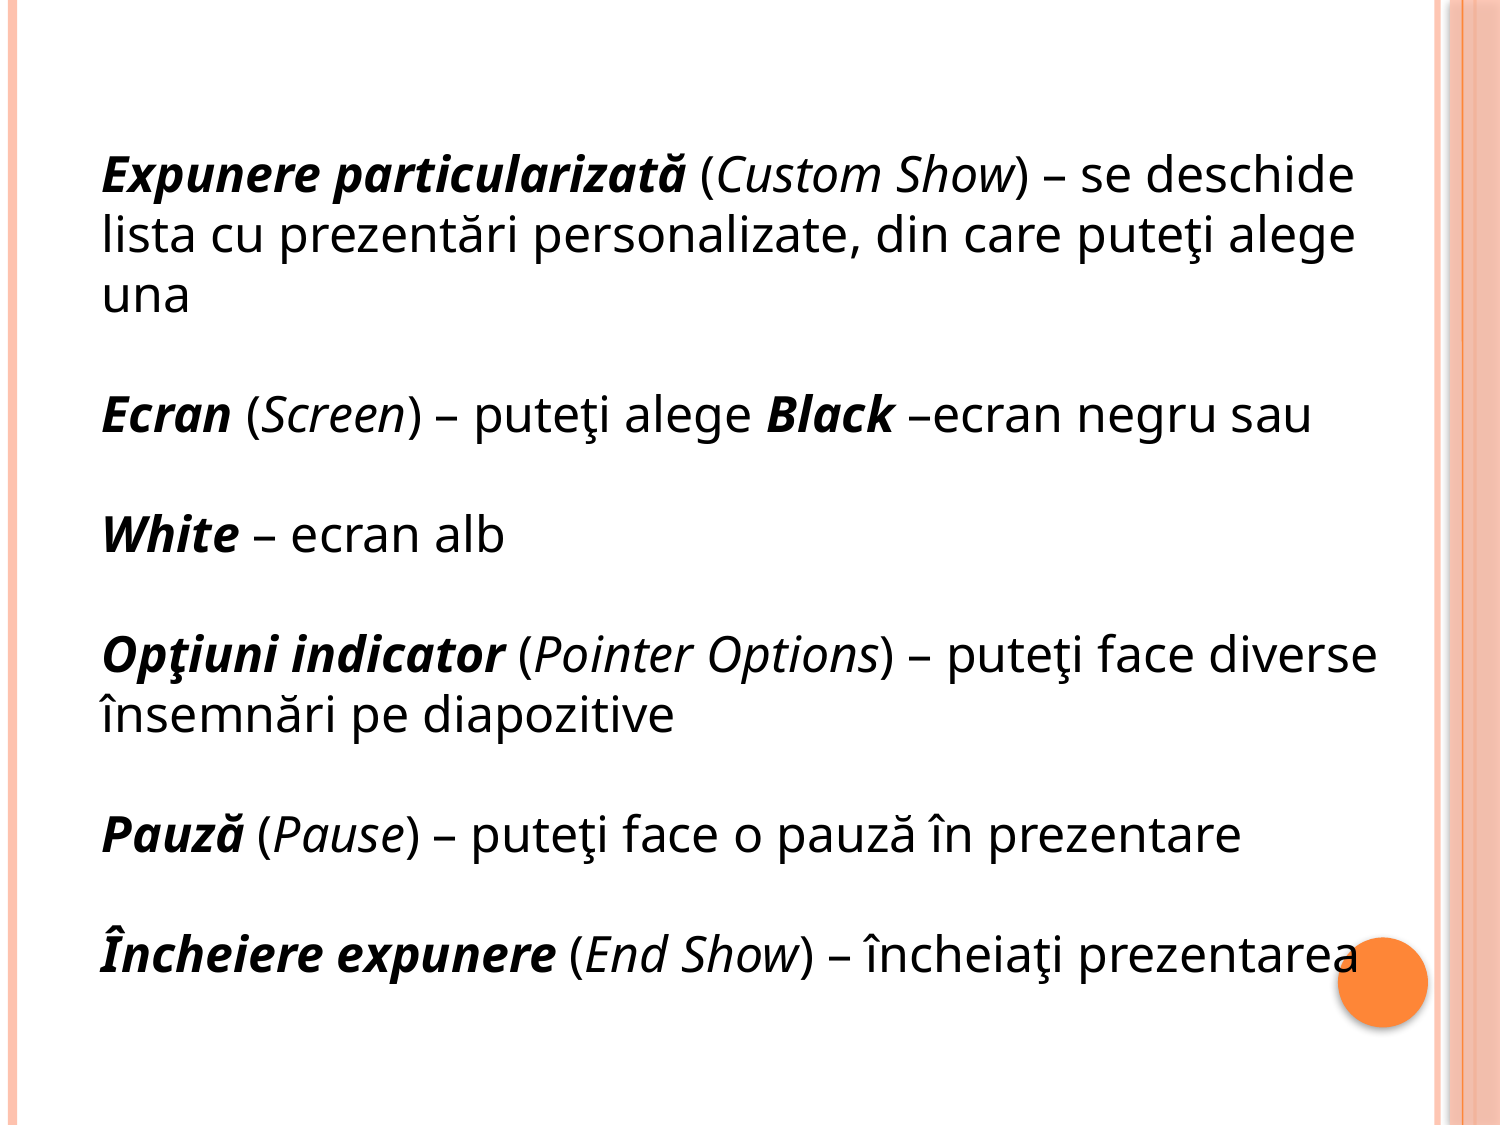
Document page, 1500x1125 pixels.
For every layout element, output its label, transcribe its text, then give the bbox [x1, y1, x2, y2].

text_box Expunere particularizată (Custom Show) – se deschide lista cu prezentări personalizate, din care puteţi alege una Ecran (Screen) – puteţi alege Black –ecran negru sau White – ecran alb Opţiuni indicator (Pointer Options) – puteţi face diverse însemnări pe diapozitive Pauză (Pause) – puteţi face o pauză în prezentare Încheiere expunere (End Show) – încheiaţi prezentarea [87, 74, 1438, 990]
